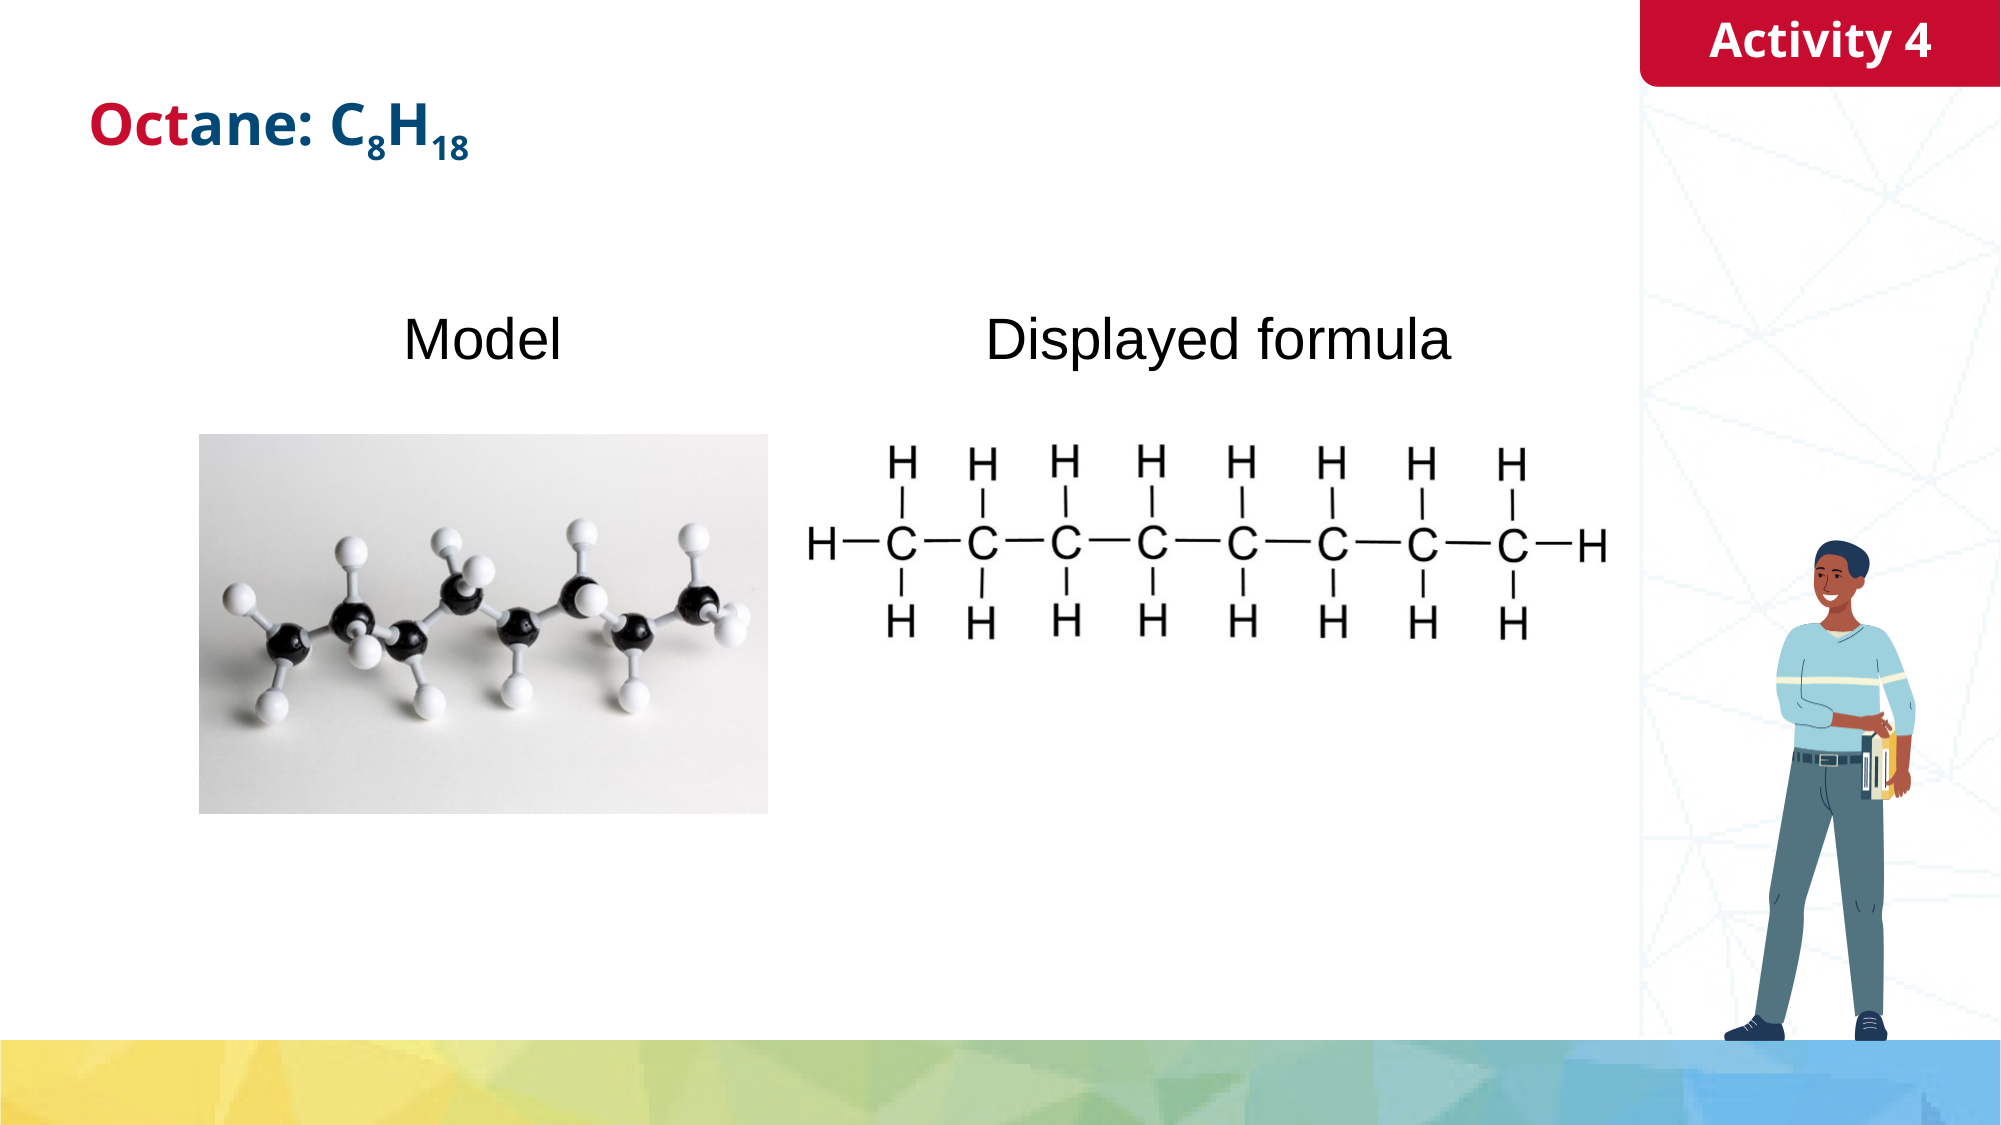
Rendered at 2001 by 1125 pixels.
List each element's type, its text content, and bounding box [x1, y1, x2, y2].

text_box Displayed formula [944, 314, 1494, 387]
title Octane: C8H18 [88, 88, 1566, 161]
text_box Model [208, 314, 758, 387]
picture [199, 434, 768, 814]
picture [0, 0, 2001, 1125]
